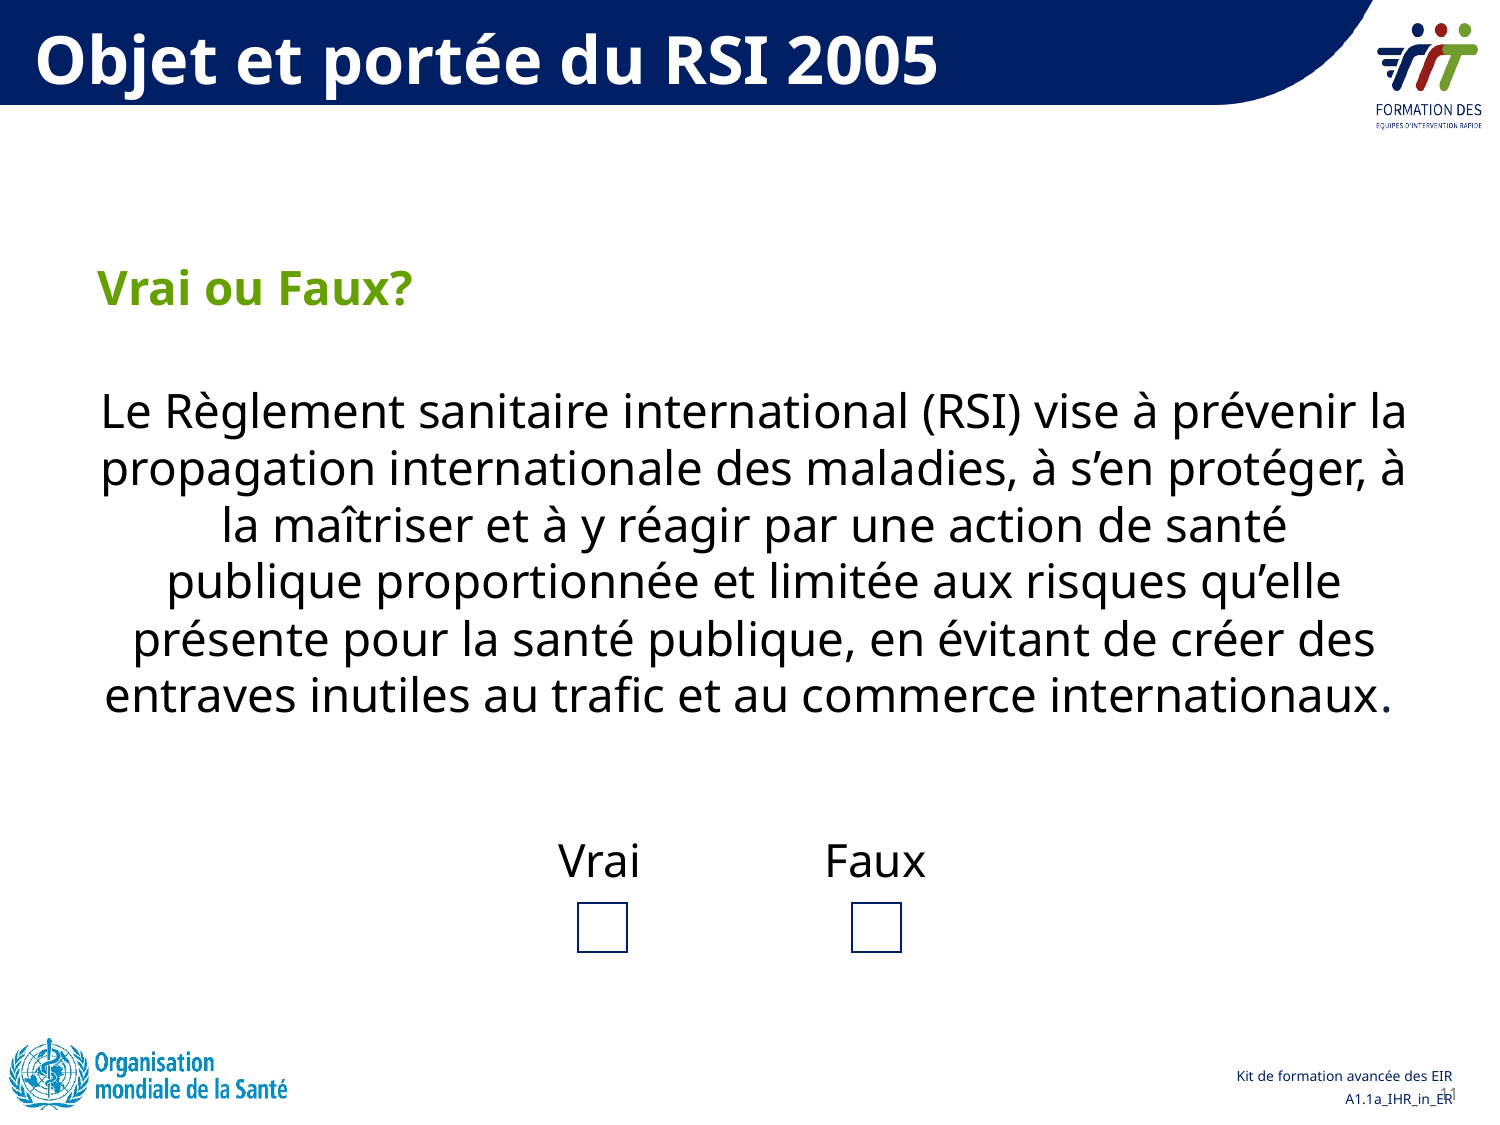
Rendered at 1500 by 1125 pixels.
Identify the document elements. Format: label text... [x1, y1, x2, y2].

text_box [577, 902, 627, 952]
text_box Faux [818, 824, 932, 895]
text_box [852, 902, 902, 952]
picture [50, 1051, 56, 1060]
picture [0, 0, 1482, 130]
list Vrai ou Faux? Le Règlement sanitaire international (RSI) vise à prévenir la propagation internationale des maladies, à s’en protéger, à la maîtriser et à y réagir par une action de santé publique proportionnée et limitée aux risques qu’elle présente pour la santé publique, en évitant de créer des entraves inutiles au trafic et au commerce internationaux. [97, 263, 1413, 781]
title Objet et portée du RSI 2005 [19, 19, 1020, 99]
picture [9, 1038, 287, 1110]
text_box Vrai [552, 824, 647, 895]
